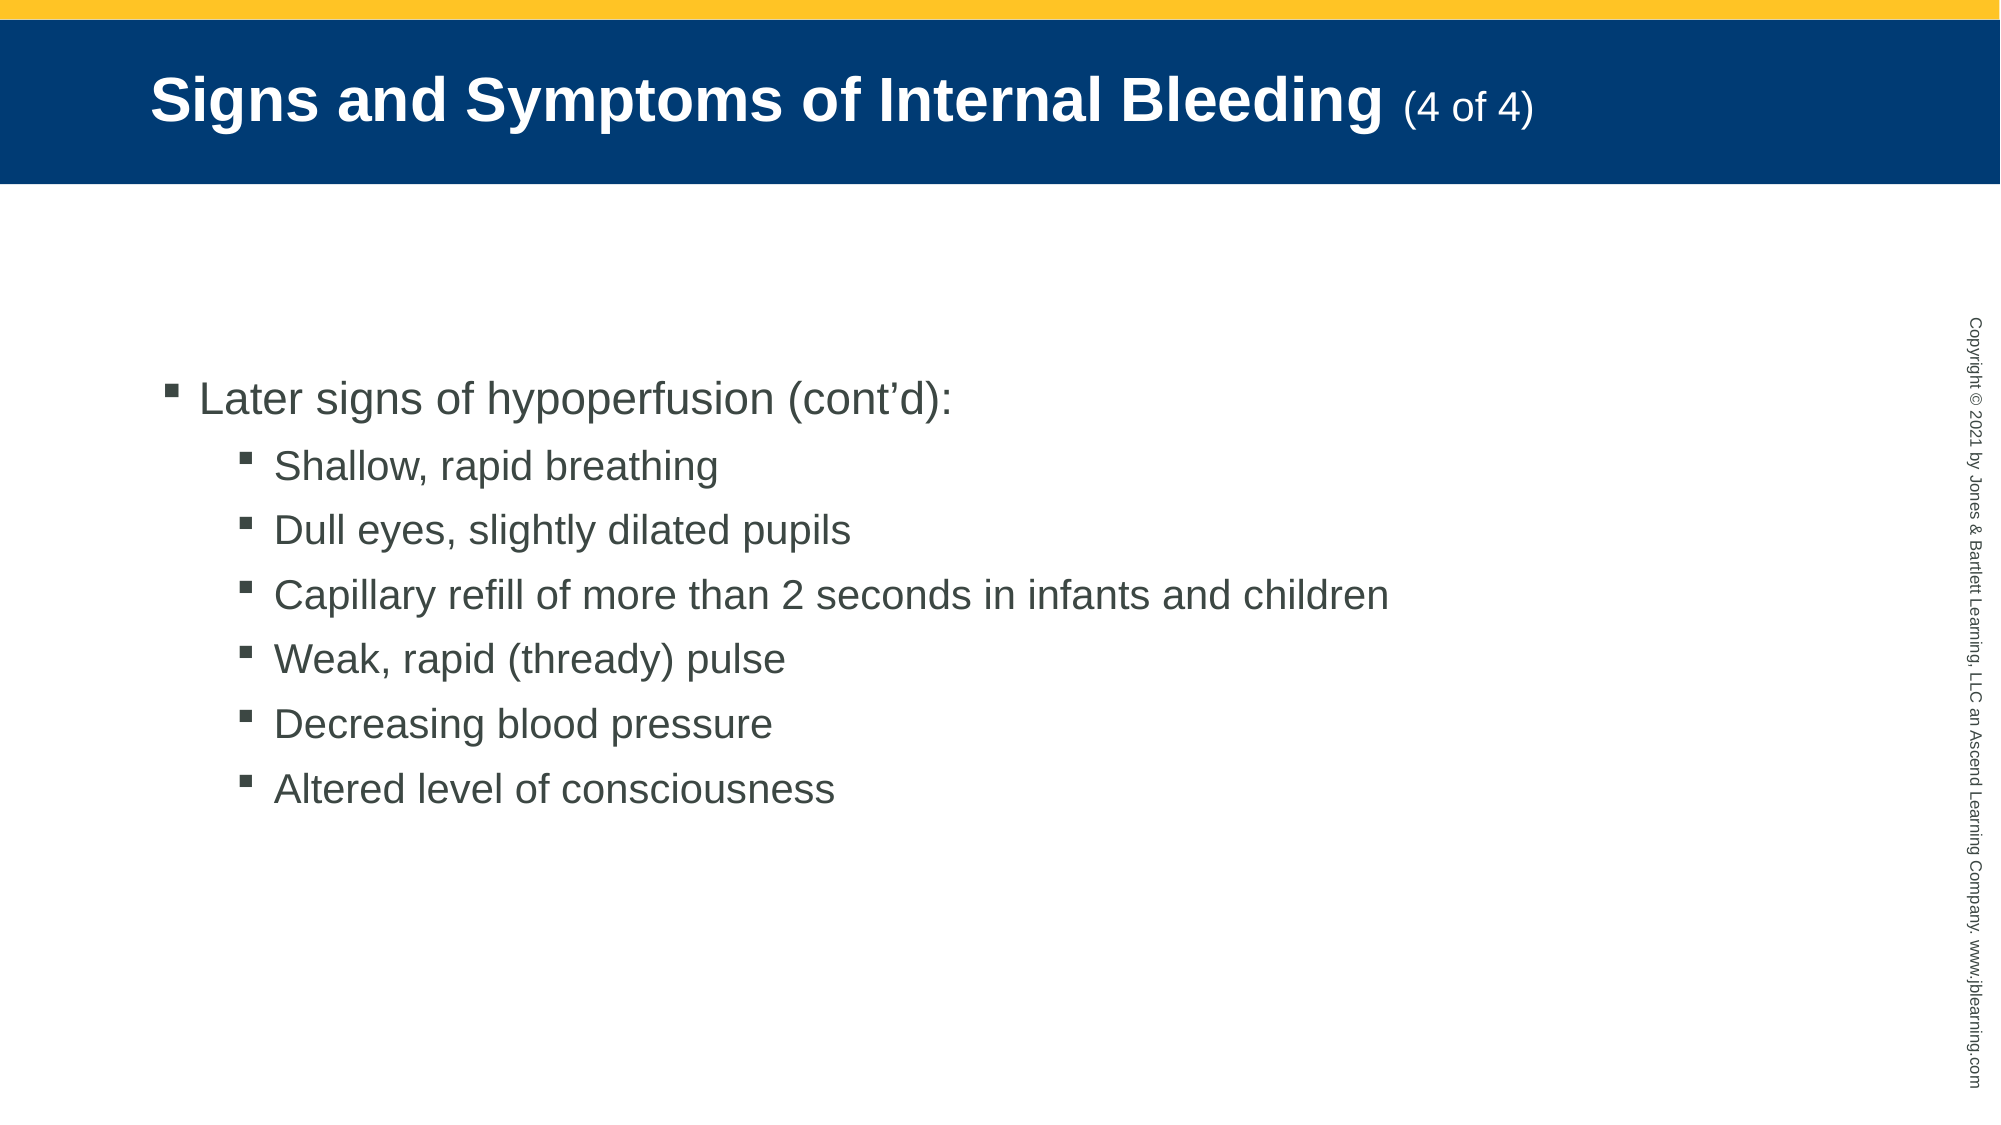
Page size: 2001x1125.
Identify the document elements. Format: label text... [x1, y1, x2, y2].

title Signs and Symptoms of Internal Bleeding (4 of 4) [0, 19, 2000, 185]
list Later signs of hypoperfusion (cont’d): Shallow, rapid breathing Dull eyes, slightly dilated pupils Capillary refill of more than 2 seconds in infants and children Weak, rapid (thready) pulse Decreasing blood pressure Altered level of consciousness [146, 361, 1859, 1016]
